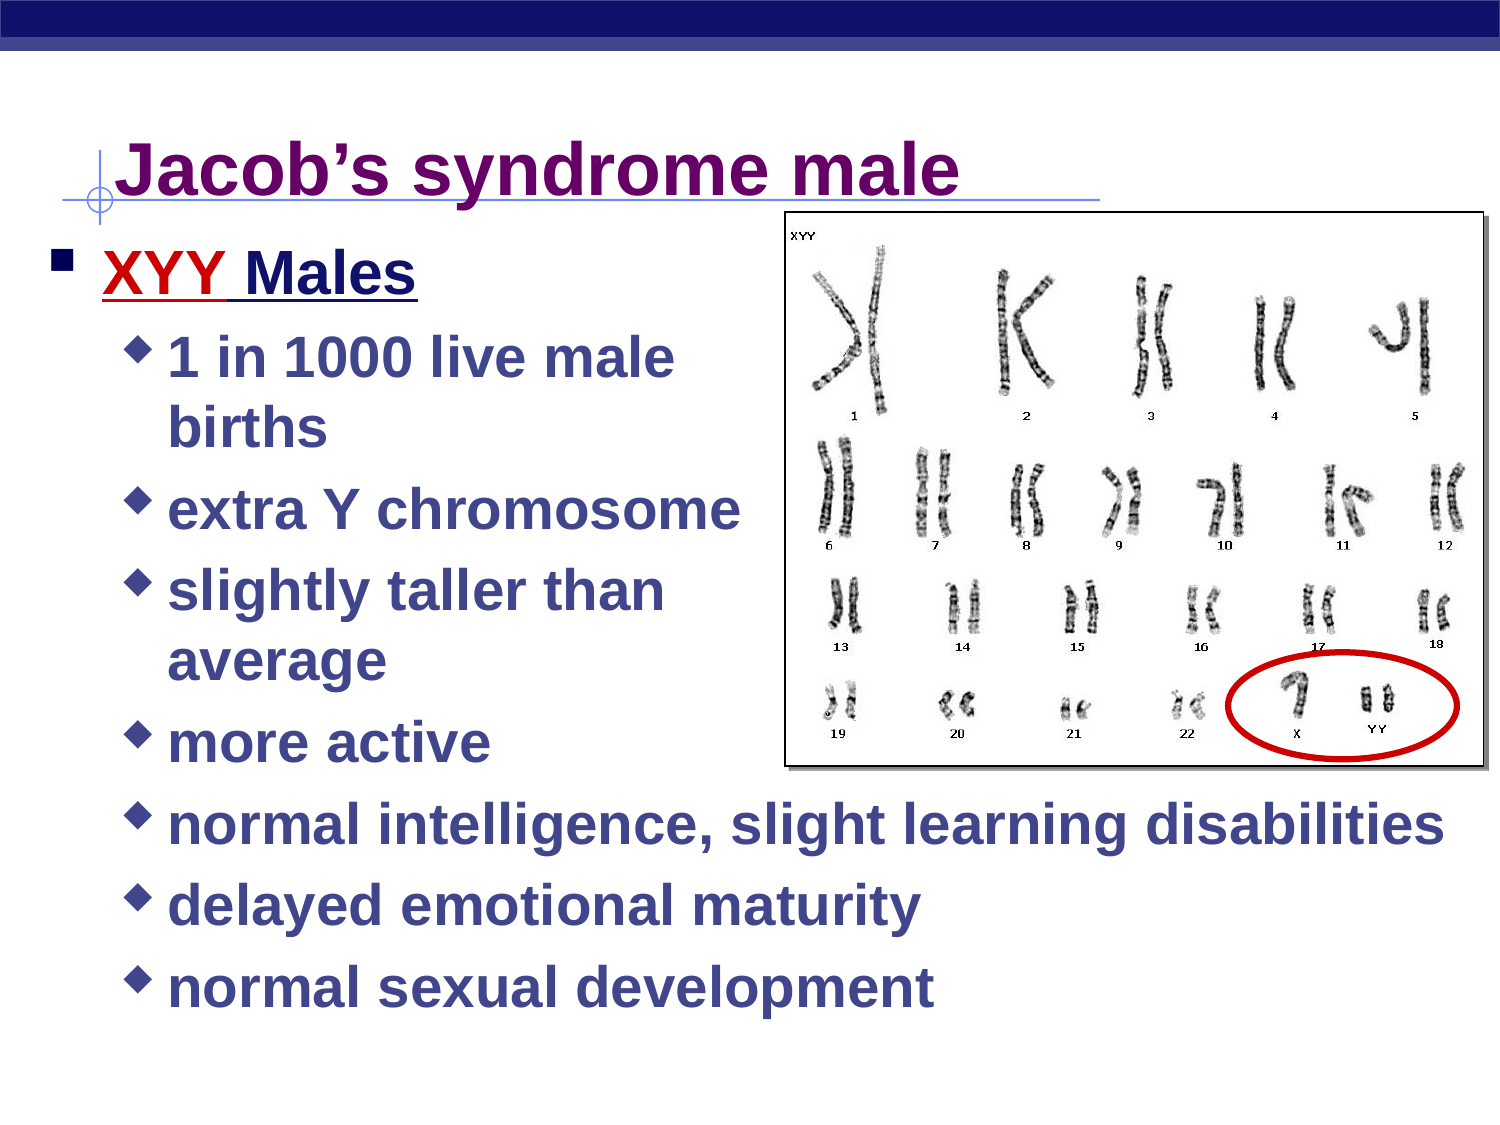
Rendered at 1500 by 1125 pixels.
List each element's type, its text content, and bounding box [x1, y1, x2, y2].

title Jacob’s syndrome male [99, 112, 1425, 224]
picture [785, 212, 1484, 766]
list XYY Males 1 in 1000 live male births extra Y chromosome slightly taller than average more active normal intelligence, slight learning disabilities delayed emotional maturity normal sexual development [30, 224, 1500, 1103]
